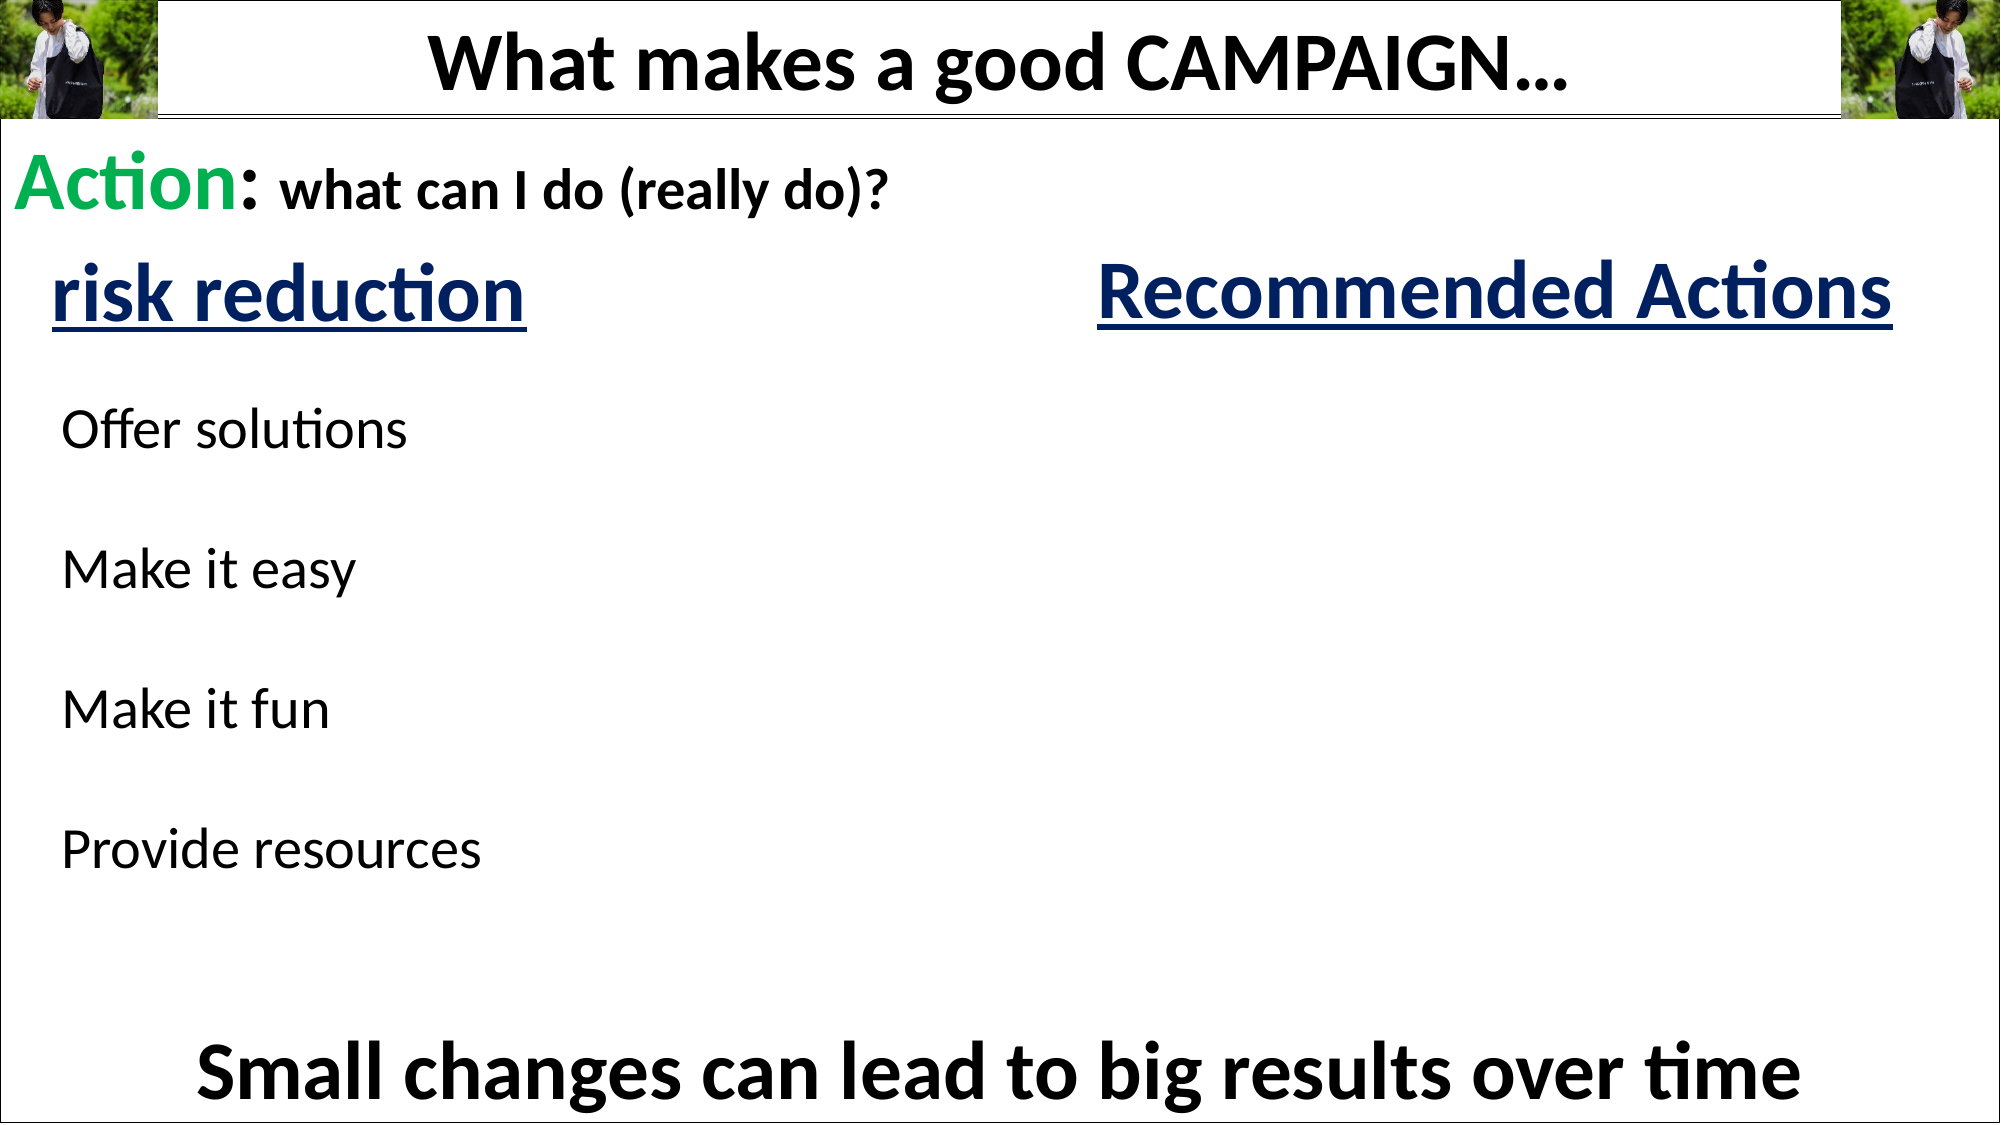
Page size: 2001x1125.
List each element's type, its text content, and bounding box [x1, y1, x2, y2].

text_box Action: what can I do (really do)? [0, 118, 2000, 1008]
picture [0, 0, 158, 119]
text_box Offer solutions Make it easy Make it fun Provide resources [46, 313, 1047, 888]
picture [1841, 0, 2000, 119]
text_box Small changes can lead to big results over time [0, 1008, 2000, 1124]
text_box Recommended Actions [1082, 228, 1930, 343]
text_box risk reduction [36, 230, 563, 346]
text_box What makes a good CAMPAIGN… [158, 0, 1841, 115]
